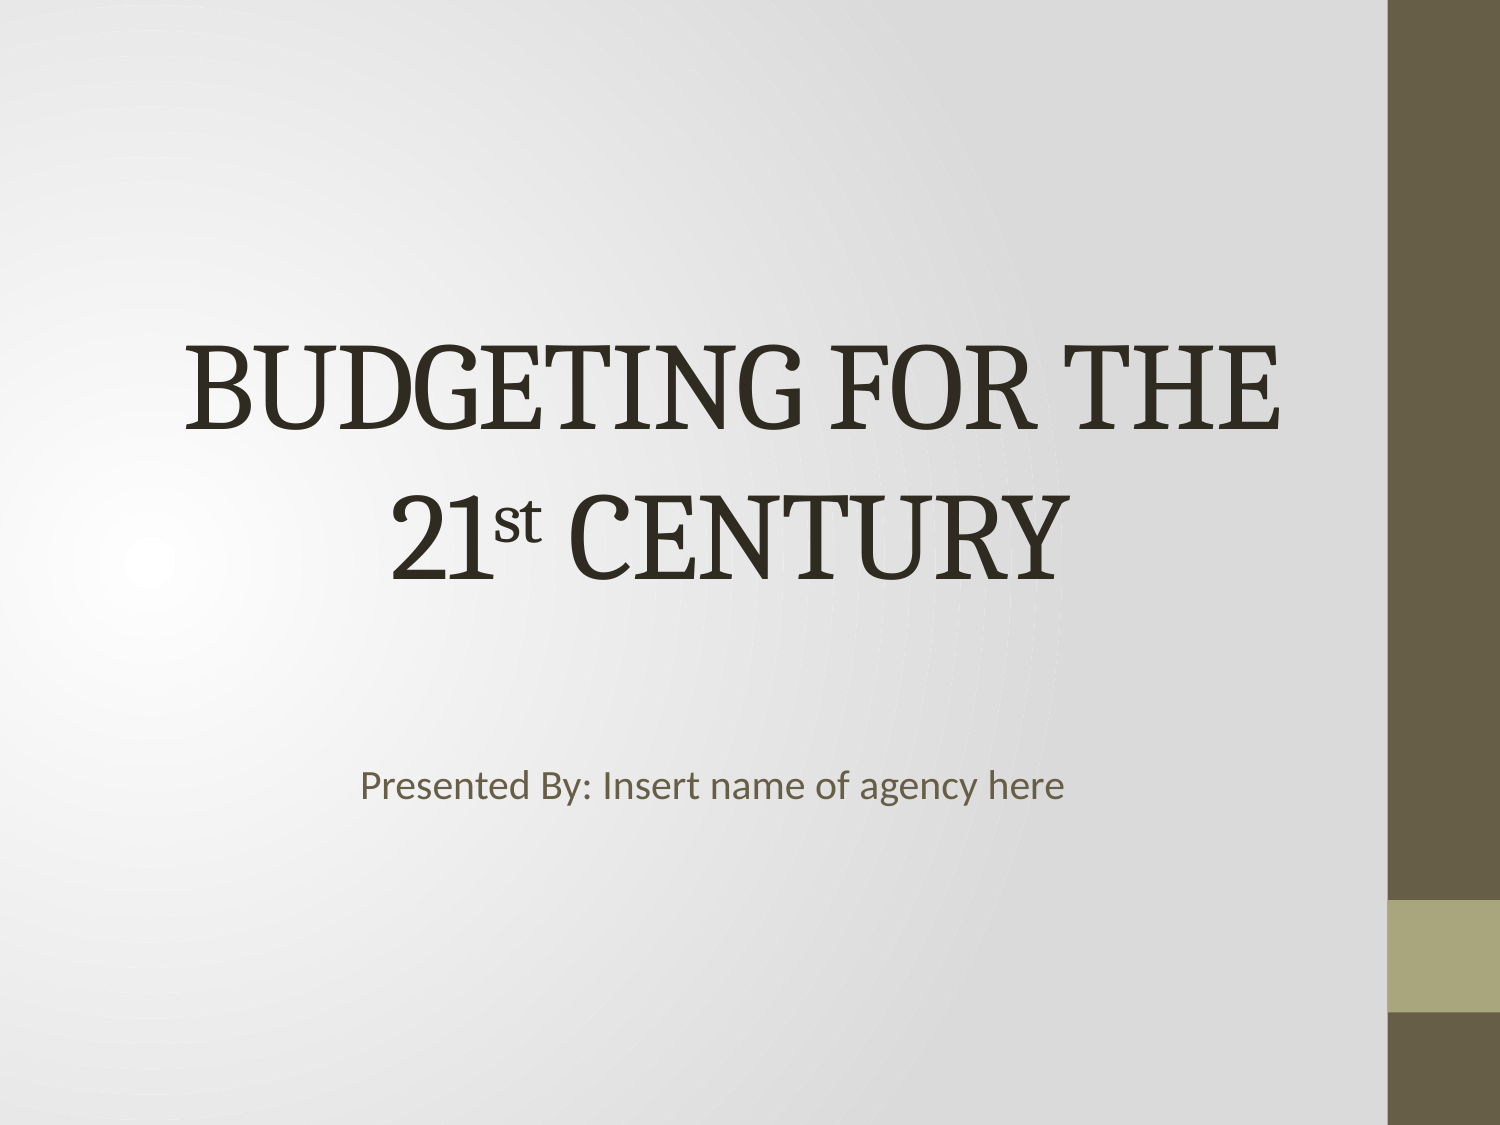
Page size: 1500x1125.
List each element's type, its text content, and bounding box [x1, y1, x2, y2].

subtitle Presented By: Insert name of agency here [187, 750, 1248, 925]
title BUDGETING FOR THE 21st CENTURY [112, 224, 1350, 613]
